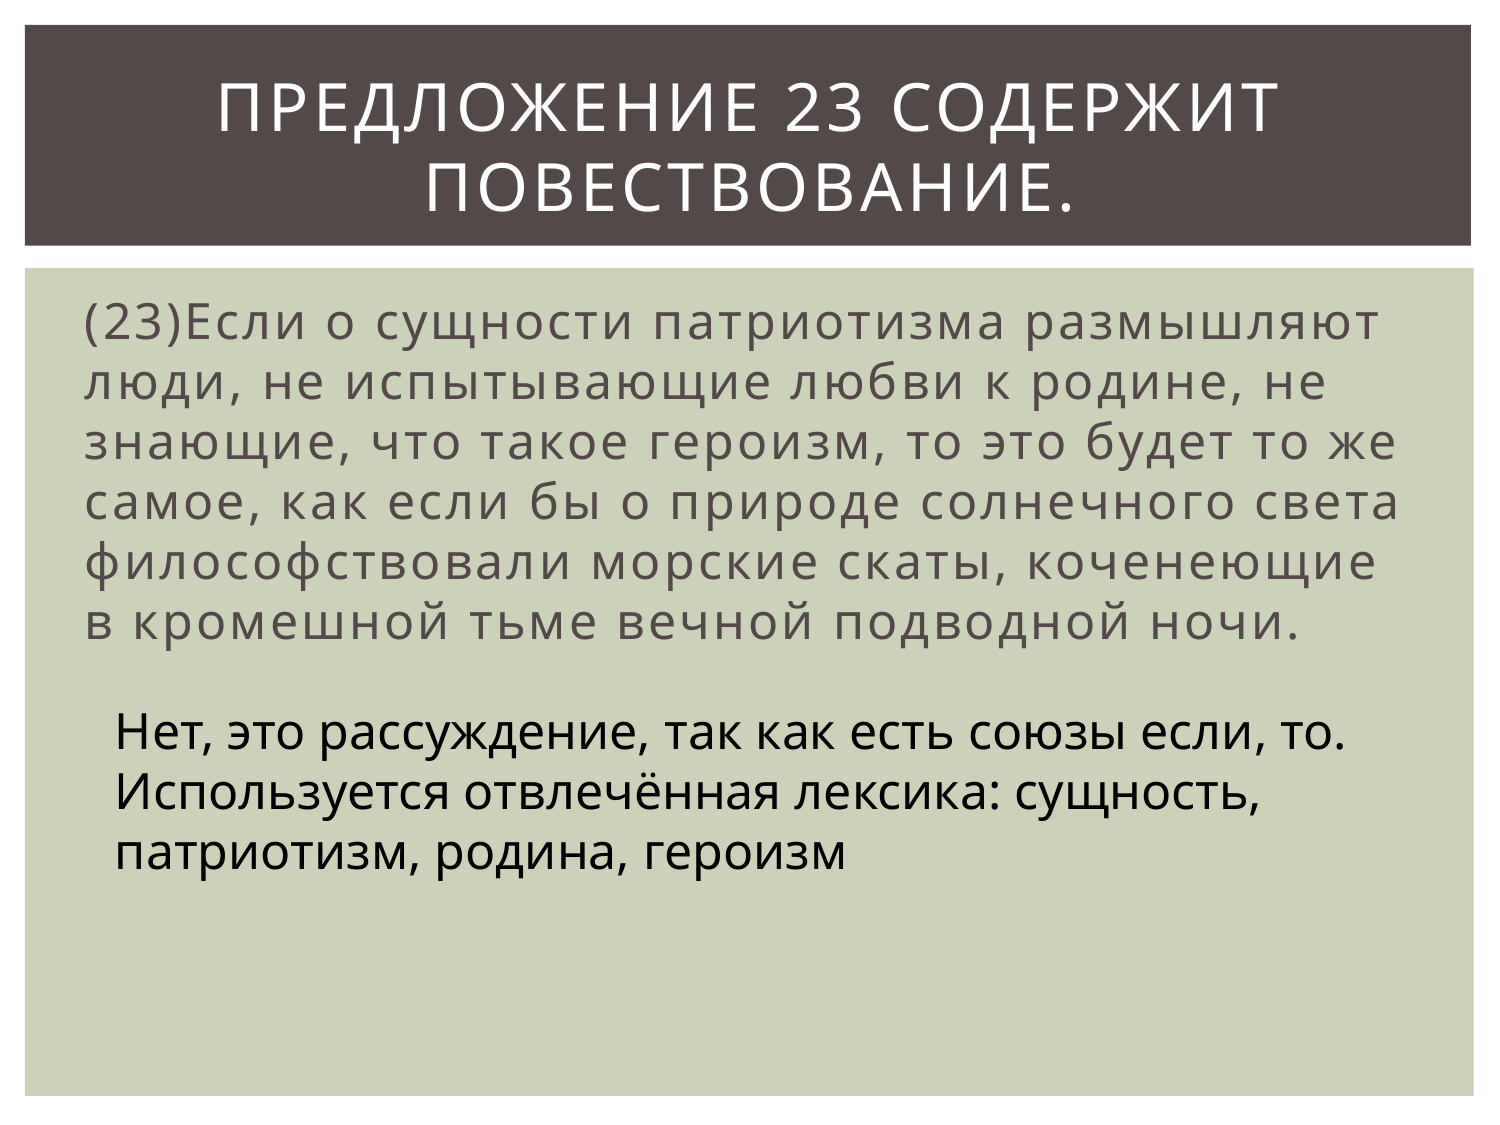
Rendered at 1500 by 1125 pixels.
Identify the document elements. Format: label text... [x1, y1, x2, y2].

title Предложение 23 содержит повествование. [62, 58, 1438, 232]
list (23)Если о сущности патриотизма размышляют люди, не испытывающие любви к родине, не знающие, что такое героизм, то это будет то же самое, как если бы о природе солнечного света философствовали морские скаты, коченеющие в кромешной тьме вечной подводной ночи. [62, 281, 1442, 1005]
text_box Нет, это рассуждение, так как есть союзы если, то. Используется отвлечённая лексика: сущность, патриотизм, родина, героизм [100, 692, 1376, 888]
